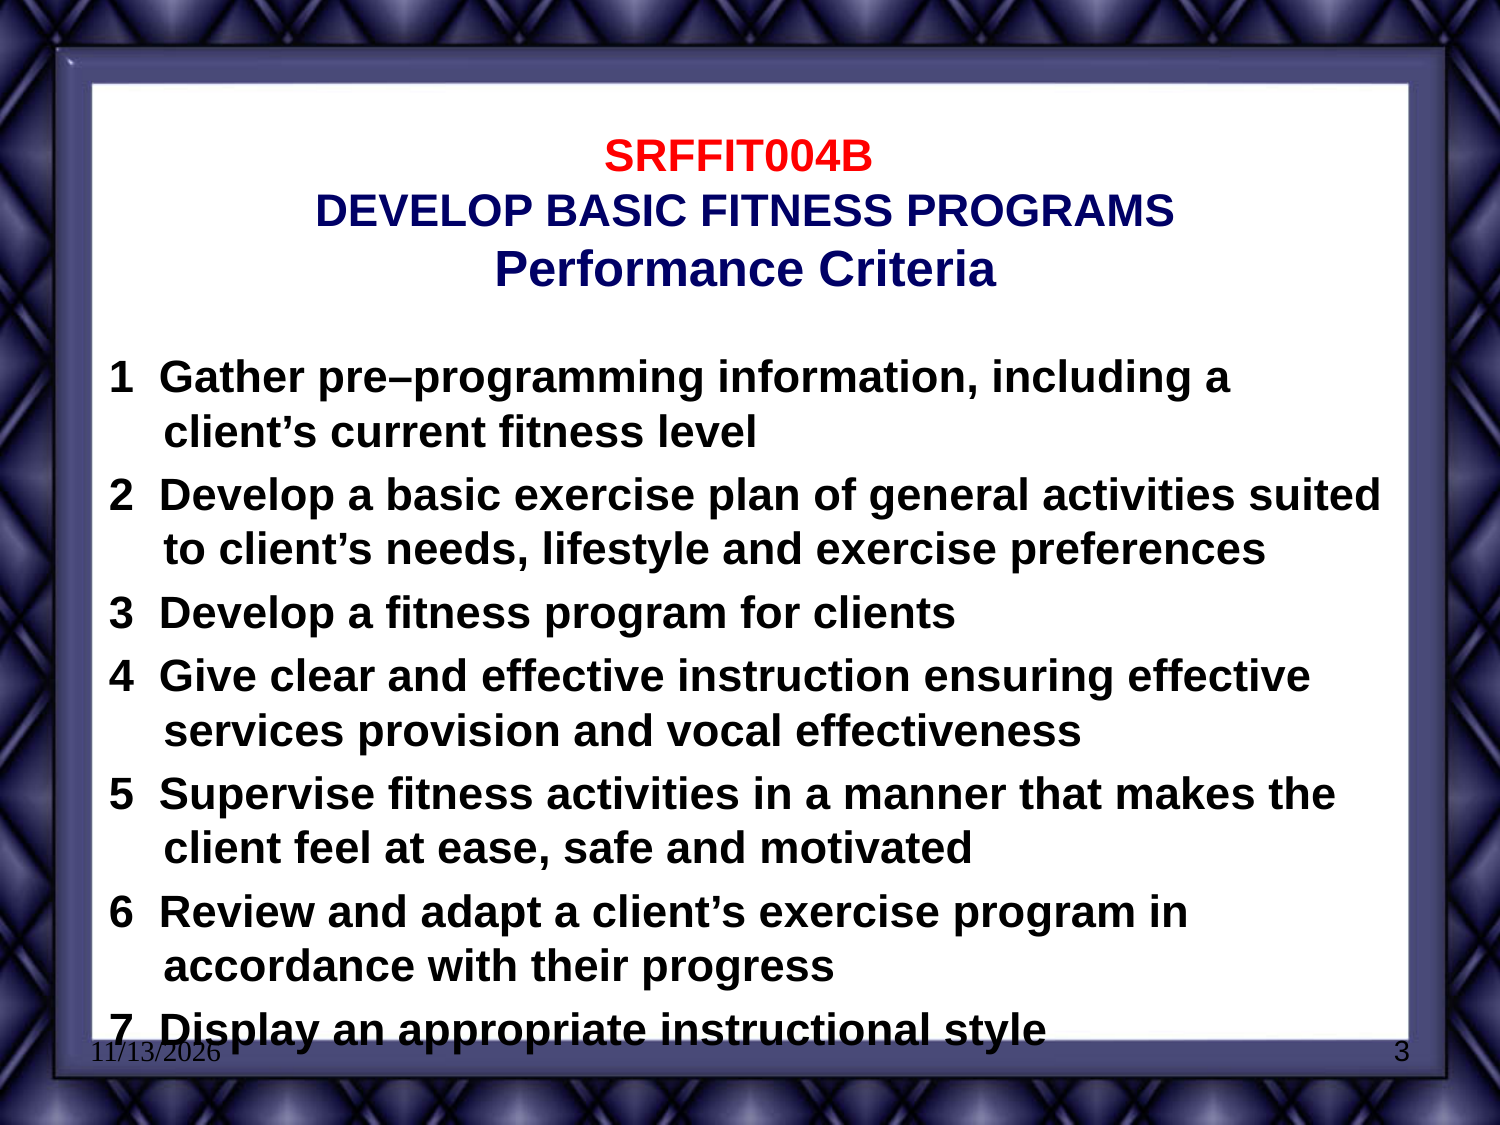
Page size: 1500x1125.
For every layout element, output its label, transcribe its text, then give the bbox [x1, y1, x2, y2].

slide_number 3 [1074, 1024, 1426, 1103]
picture [0, 0, 1500, 1125]
list 1 Gather pre–programming information, including a client’s current fitness level 2 Develop a basic exercise plan of general activities suited to client’s needs, lifestyle and exercise preferences 3 Develop a fitness program for clients 4 Give clear and effective instruction ensuring effective services provision and vocal effectiveness 5 Supervise fitness activities in a manner that makes the client feel at ease, safe and motivated 6 Review and adapt a client’s exercise program in accordance with their progress 7 Display an appropriate instructional style [93, 339, 1409, 1083]
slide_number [74, 1024, 426, 1103]
title SRFFIT004B DEVELOP BASIC FITNESS PROGRAMS Performance Criteria [70, 116, 1421, 305]
